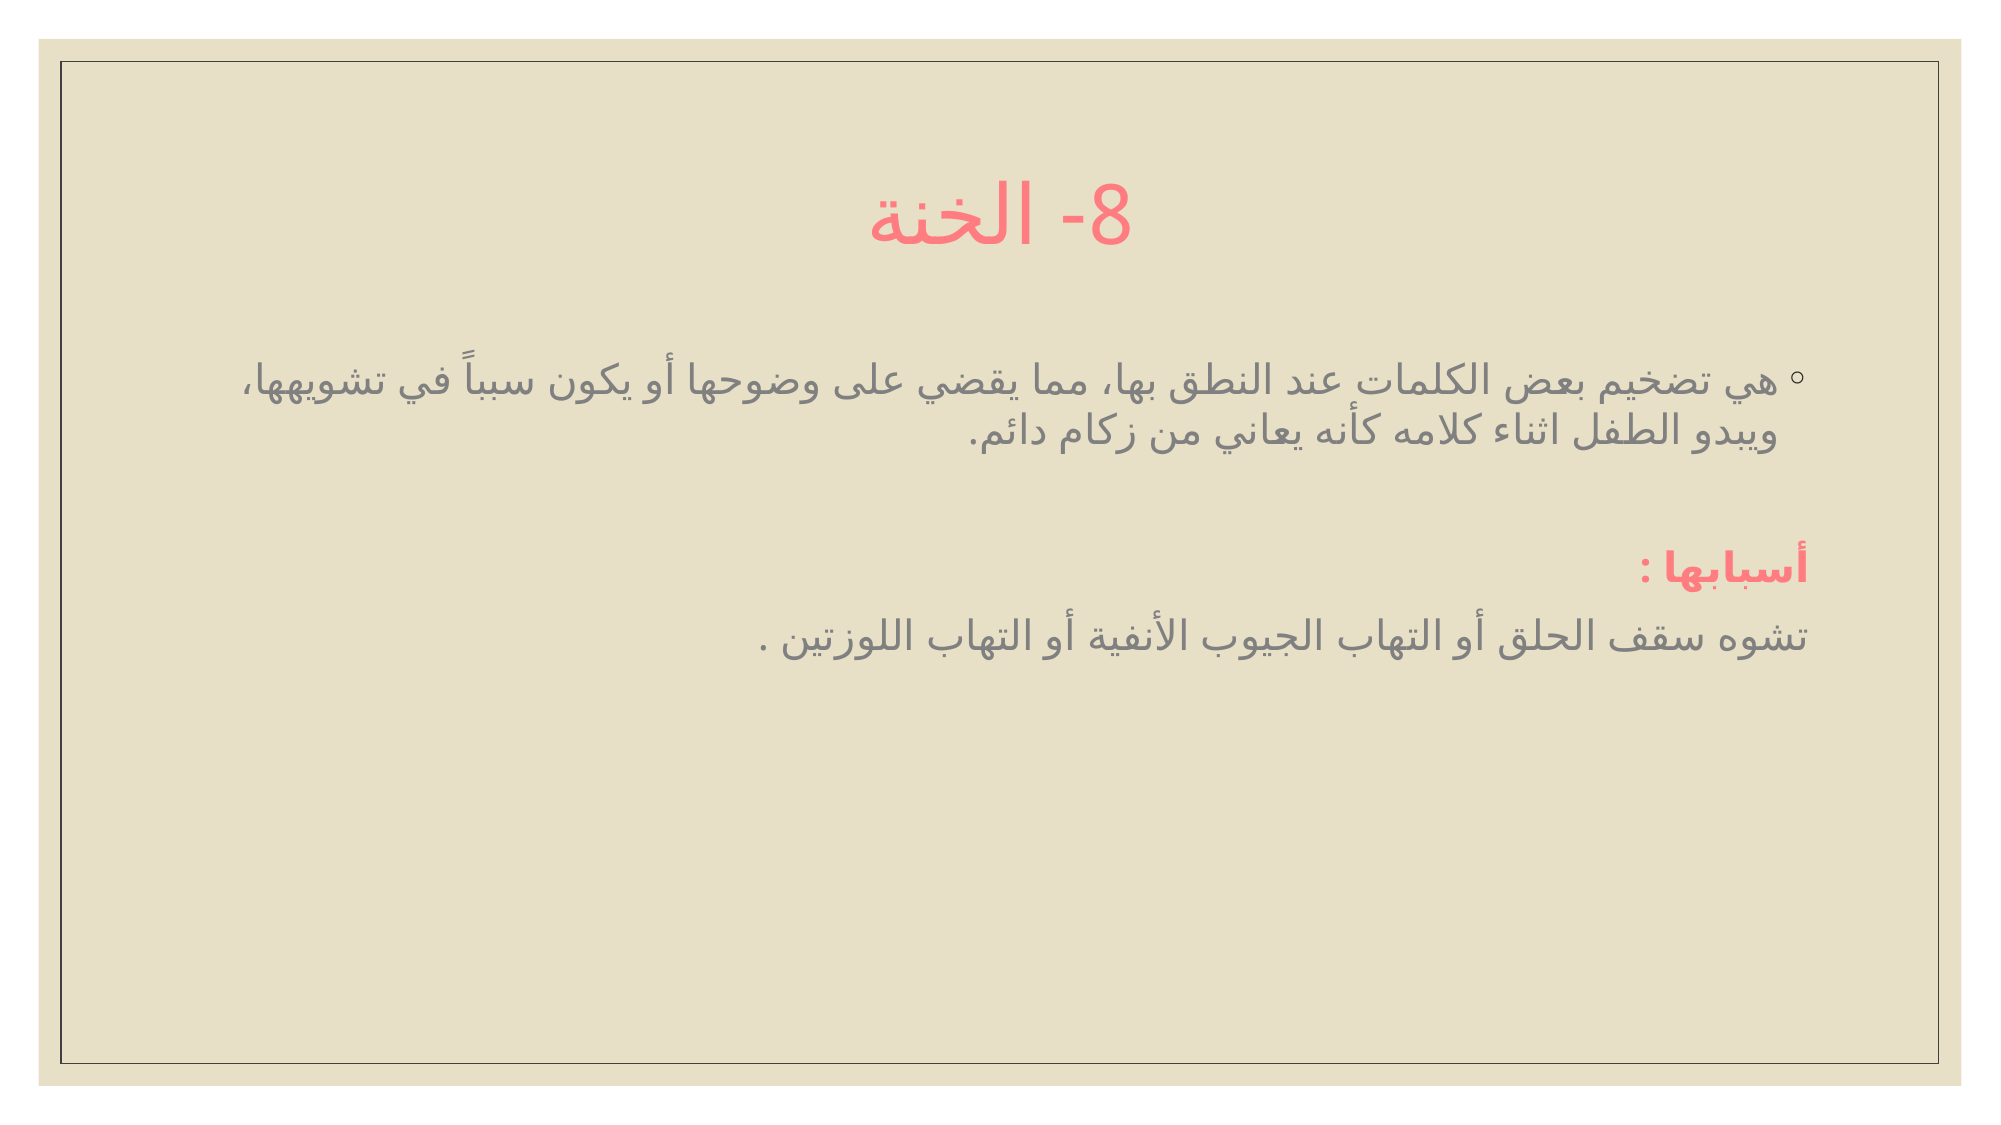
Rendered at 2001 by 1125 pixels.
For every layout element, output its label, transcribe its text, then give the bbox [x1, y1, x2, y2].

list هي تضخيم بعض الكلمات عند النطق بها، مما يقضي على وضوحها أو يكون سبباً في تشويهها، ويبدو الطفل اثناء كلامه كأنه يعاني من زكام دائم. أسبابها : تشوه سقف الحلق أو التهاب الجيوب الأنفية أو التهاب اللوزتين . [174, 345, 1825, 990]
title 8- الخنة [174, 105, 1825, 331]
